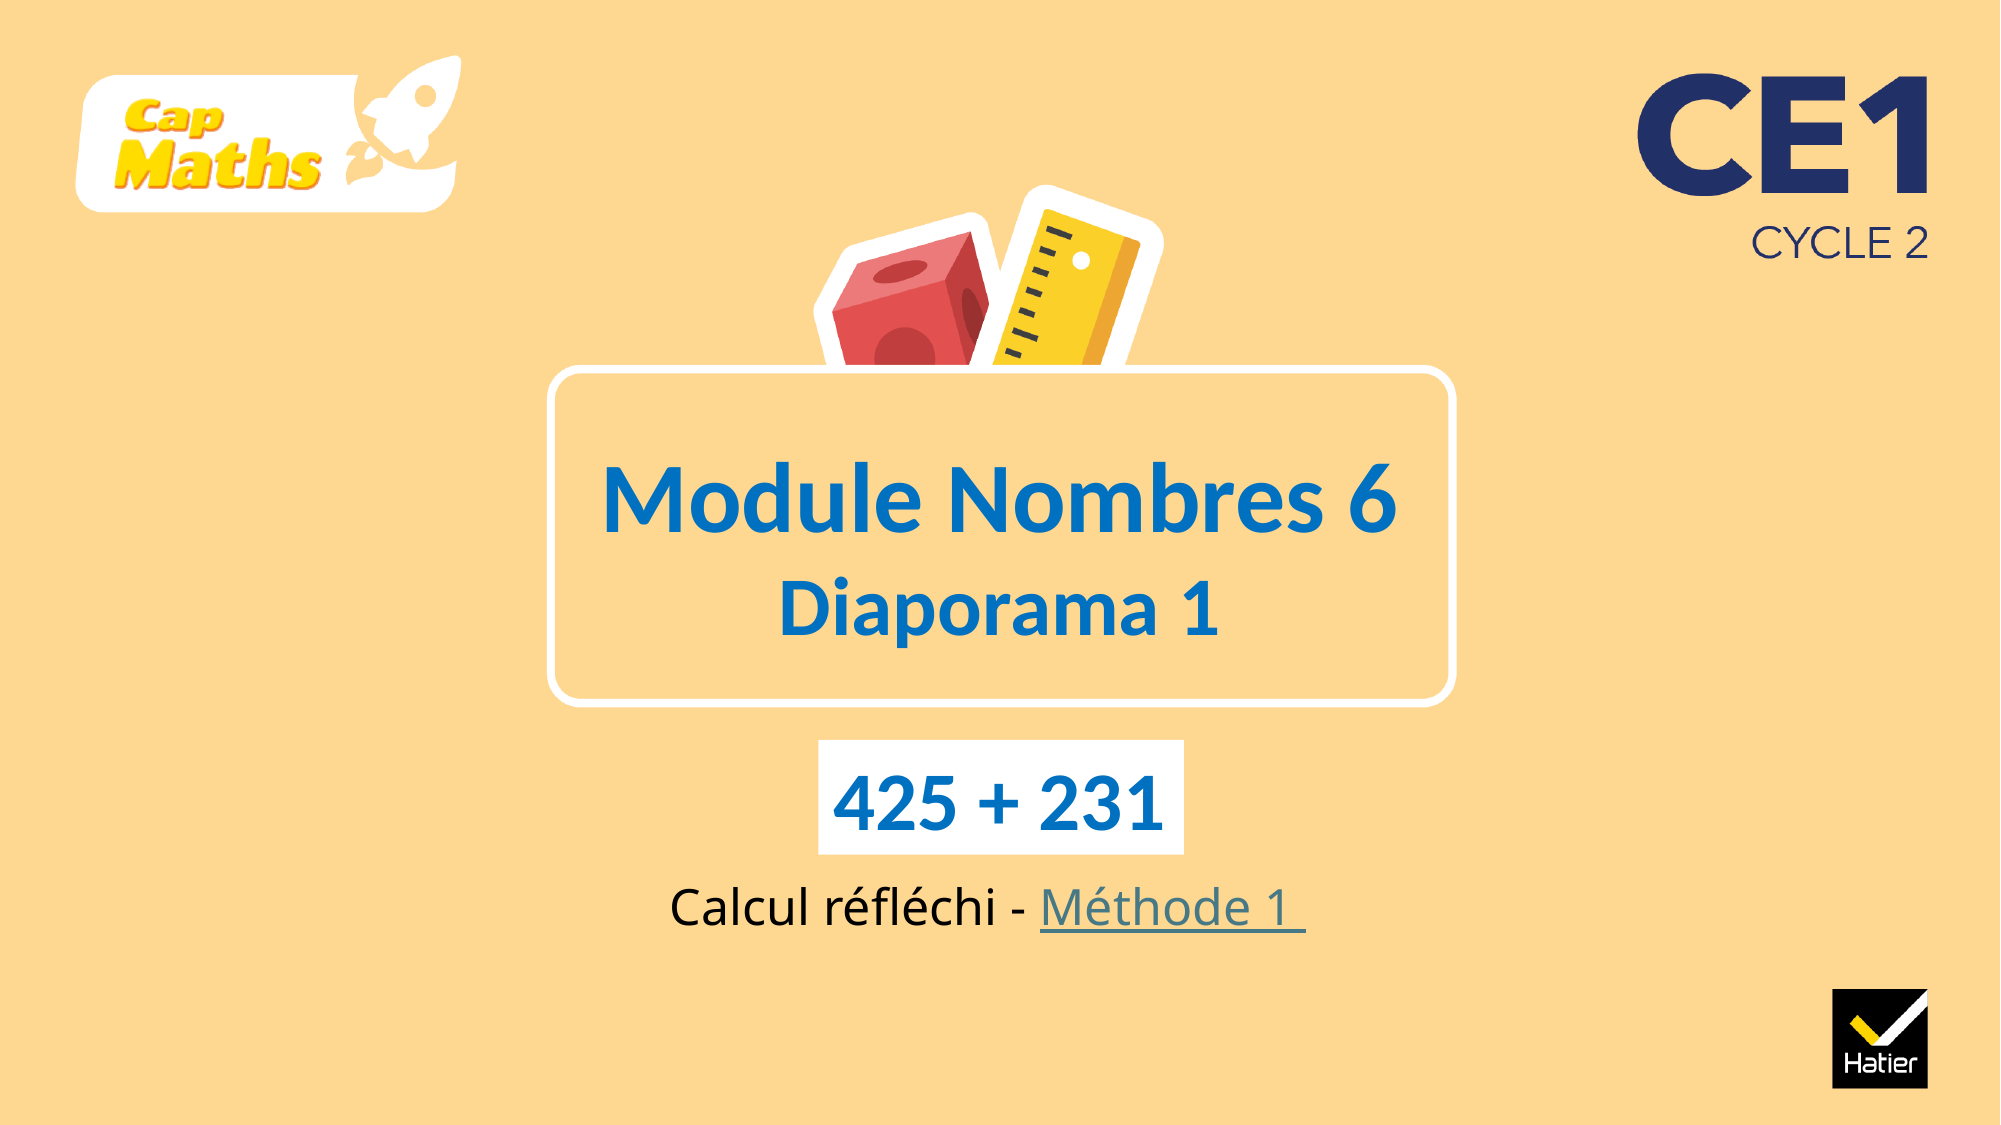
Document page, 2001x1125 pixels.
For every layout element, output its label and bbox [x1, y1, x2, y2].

list [0, 0, 2000, 1125]
